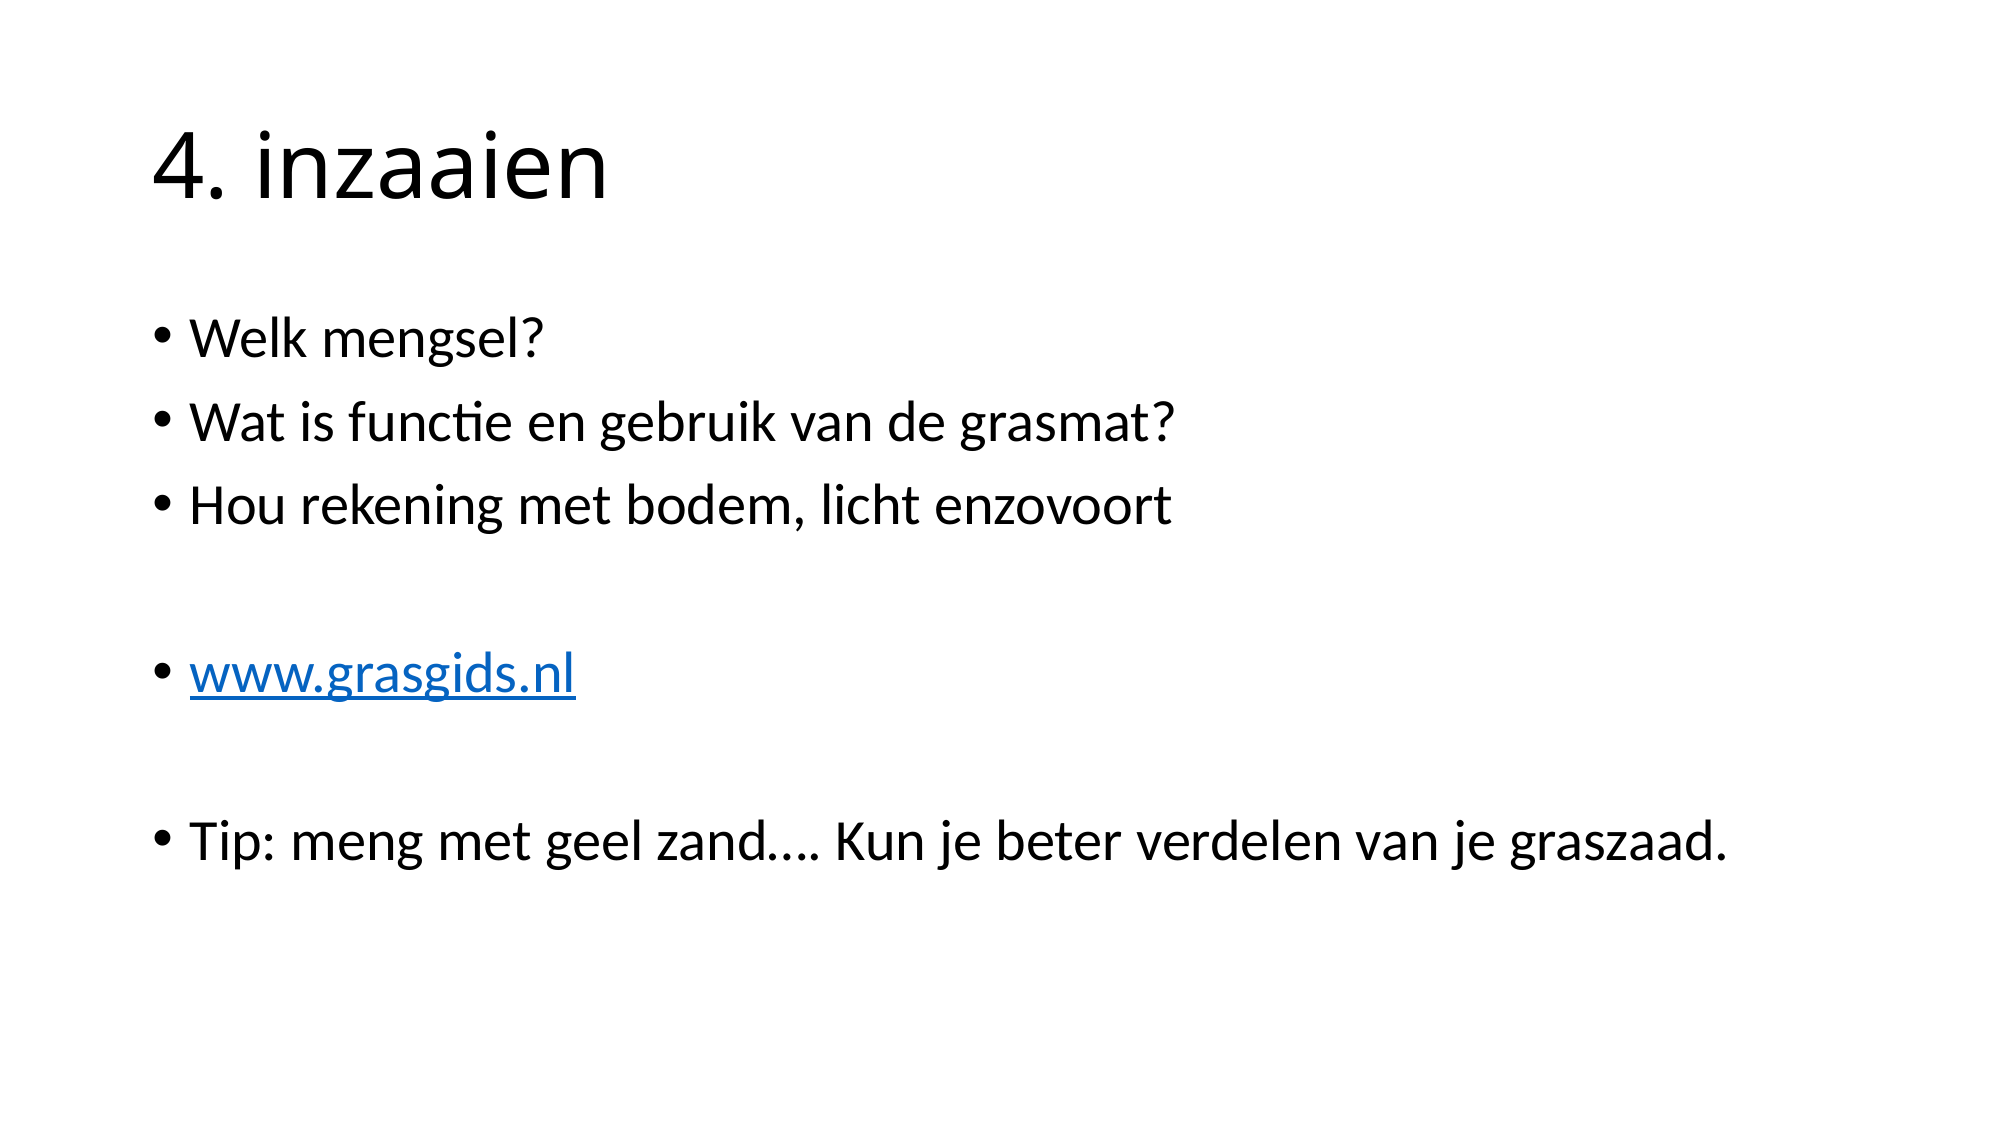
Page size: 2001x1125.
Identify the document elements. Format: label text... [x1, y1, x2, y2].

title 4. inzaaien [137, 59, 1863, 278]
list Welk mengsel? Wat is functie en gebruik van de grasmat? Hou rekening met bodem, licht enzovoort www.grasgids.nl Tip: meng met geel zand…. Kun je beter verdelen van je graszaad. [137, 299, 1863, 1014]
